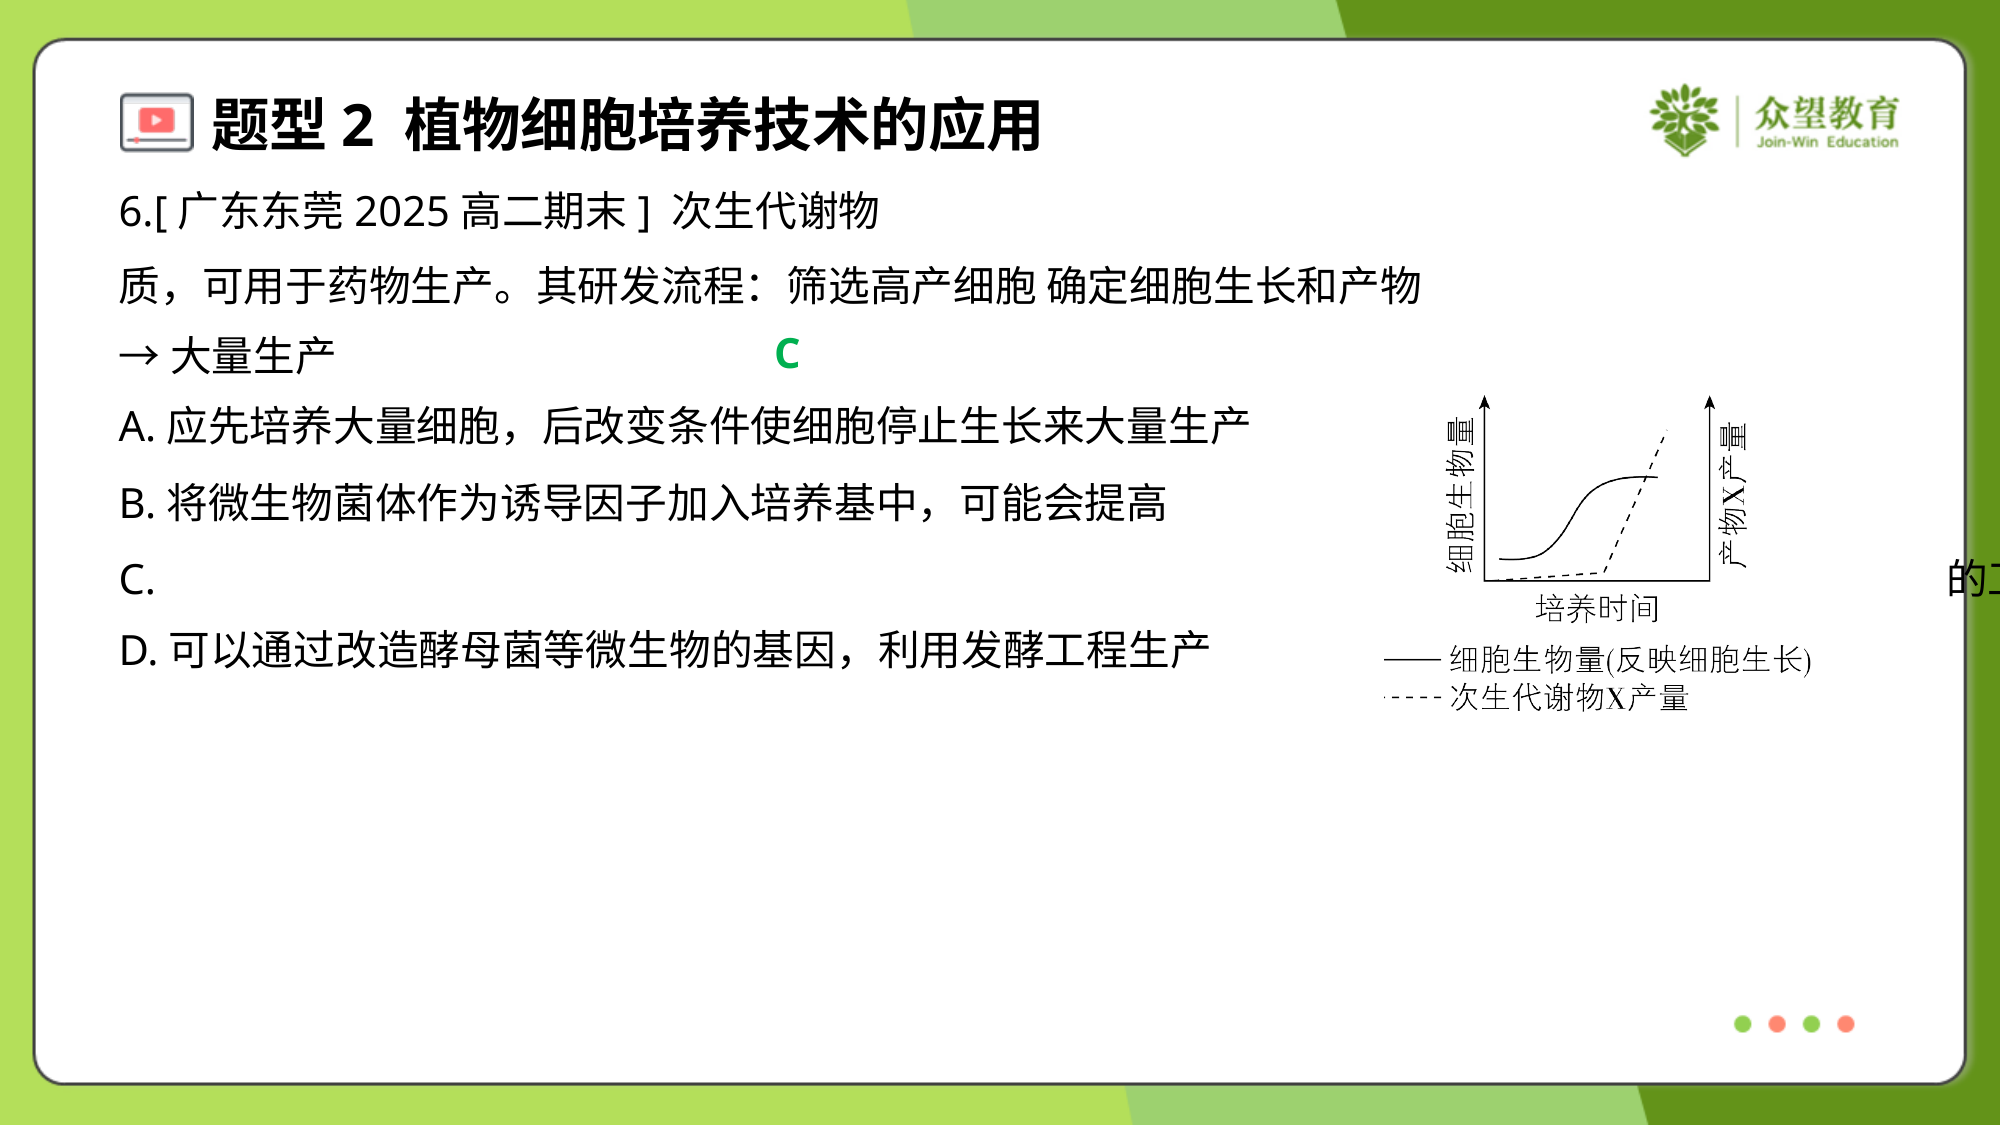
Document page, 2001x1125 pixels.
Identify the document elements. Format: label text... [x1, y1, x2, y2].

picture [0, 0, 2000, 1125]
text_box C [758, 306, 817, 371]
